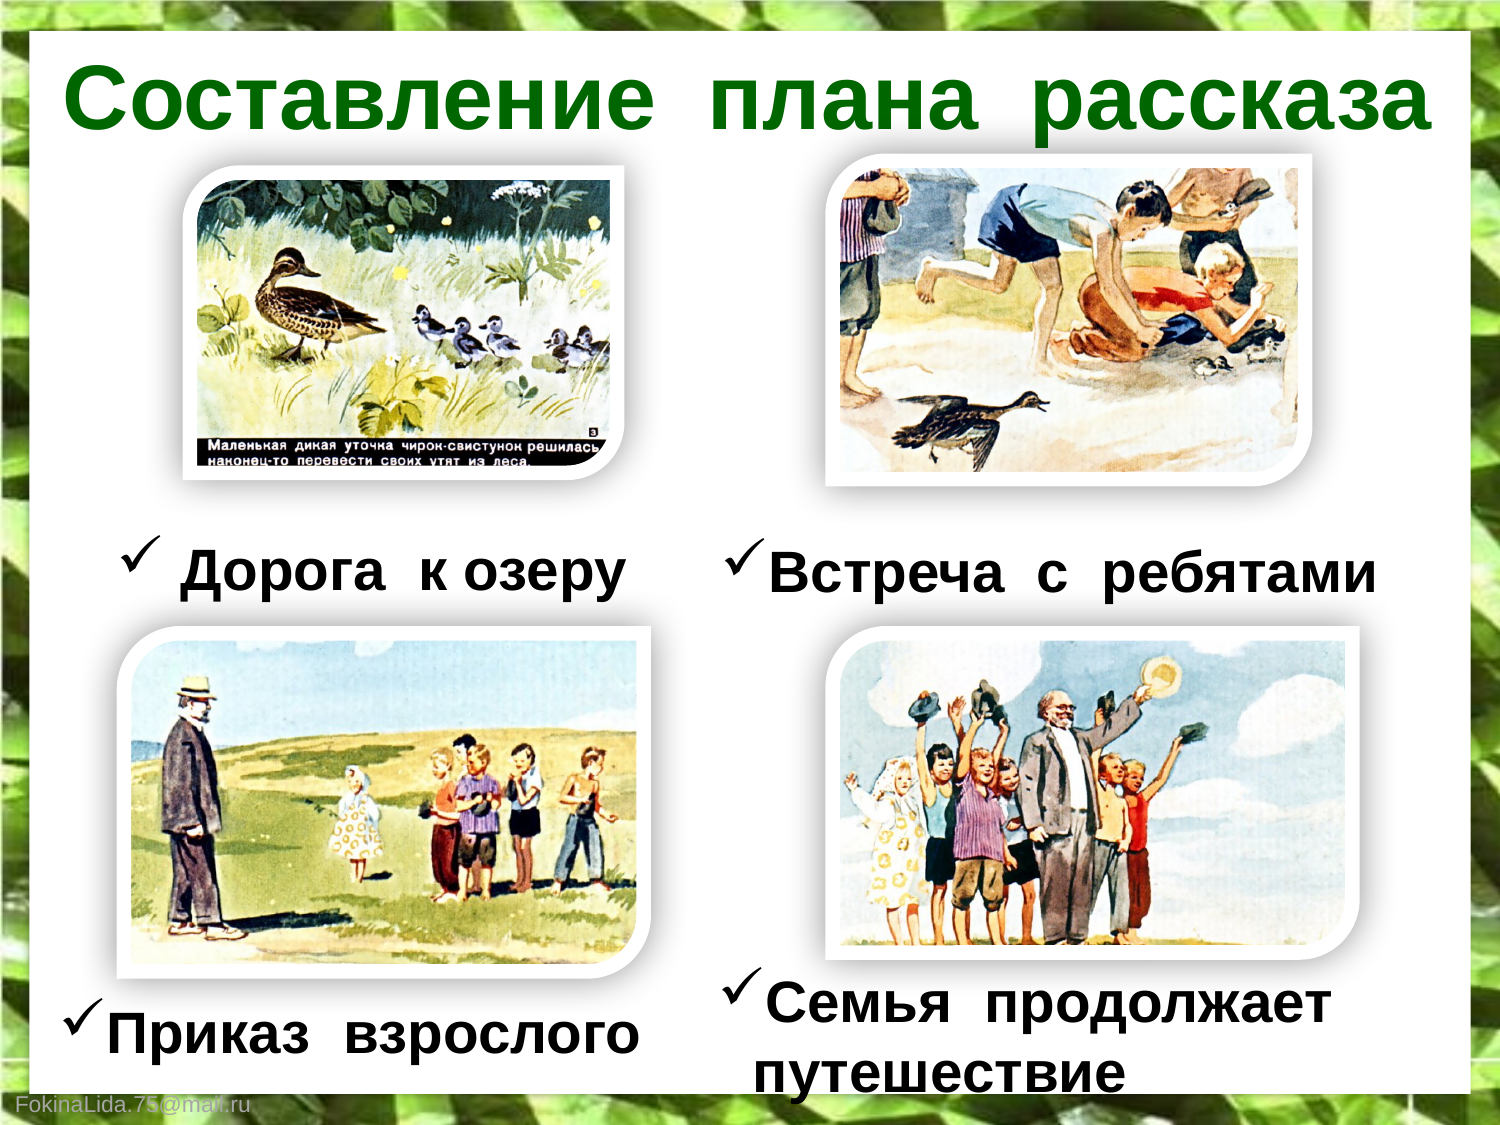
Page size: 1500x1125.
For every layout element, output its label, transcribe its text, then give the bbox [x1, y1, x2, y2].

picture [0, 0, 1500, 1125]
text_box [76, 172, 668, 610]
text_box Составление плана рассказа [47, 30, 1449, 156]
text_box Приказ взрослого [43, 987, 657, 1073]
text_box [702, 160, 1397, 614]
text_box Семья продолжает путешествие [702, 956, 1477, 1112]
